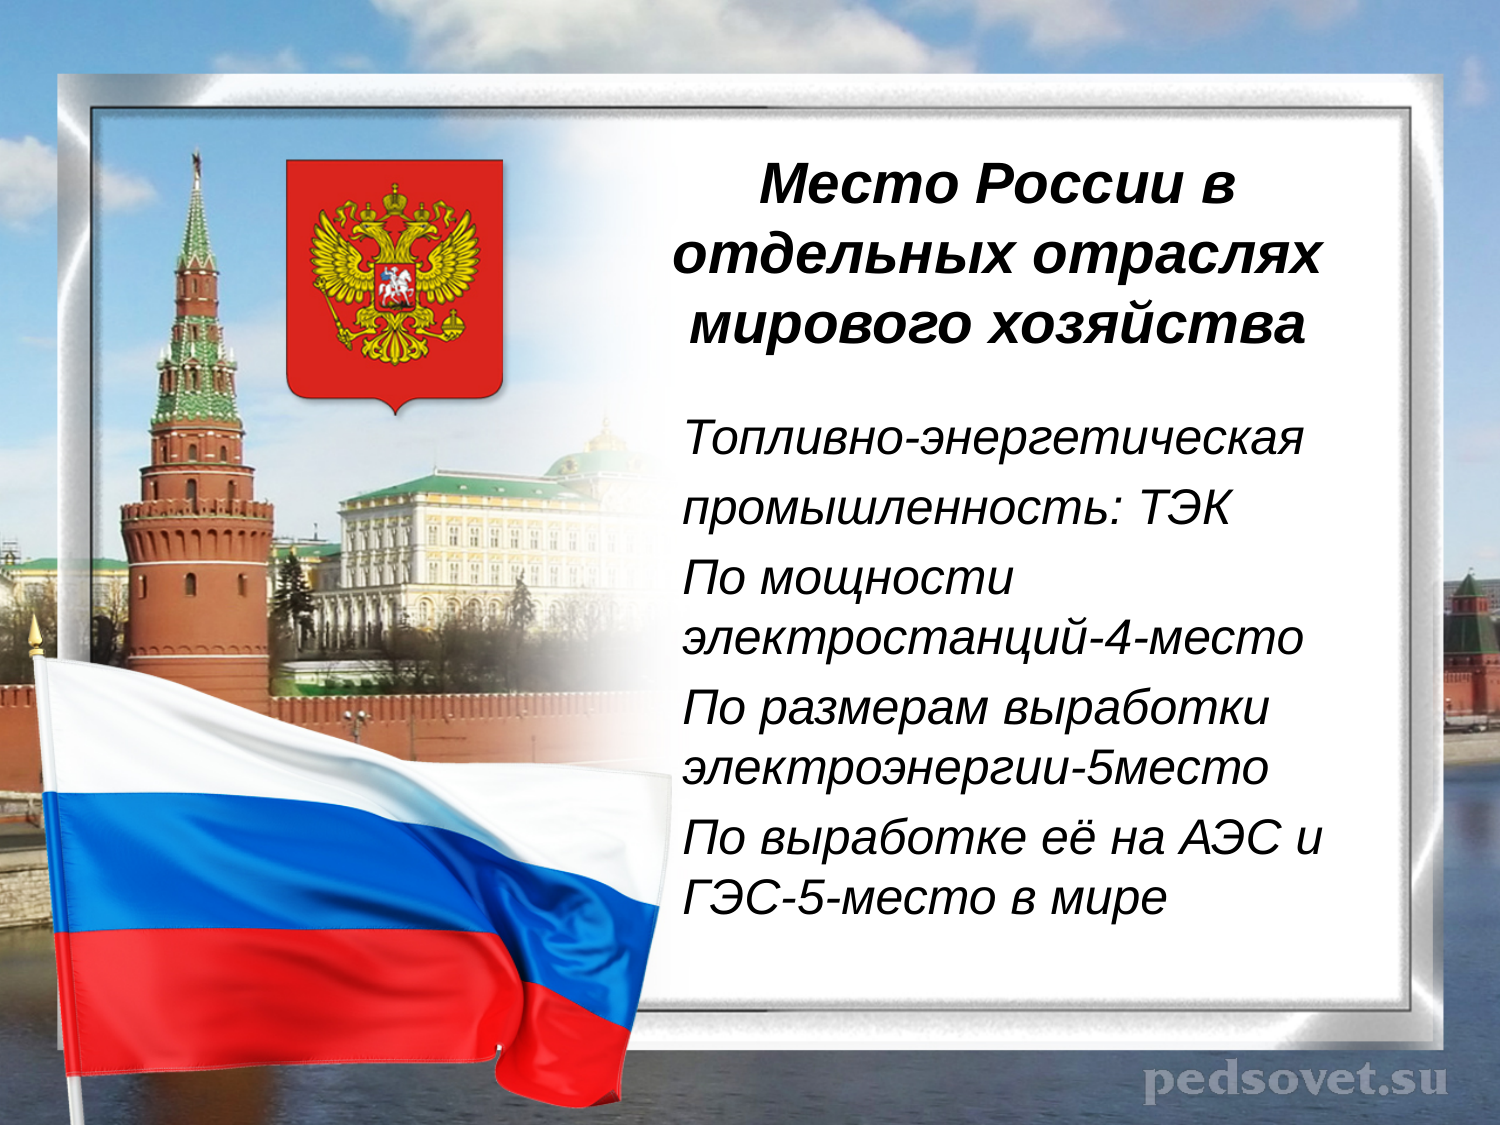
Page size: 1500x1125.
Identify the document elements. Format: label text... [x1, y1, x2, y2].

list Топливно-энергетическая промышленность: ТЭК По мощности электростанций-4-место По размерам выработки электроэнергии-5место По выработке её на АЭС и ГЭС-5-место в мире [667, 397, 1436, 972]
title Место России в отдельных отраслях мирового хозяйства [572, 160, 1424, 433]
picture [0, 0, 1500, 1125]
